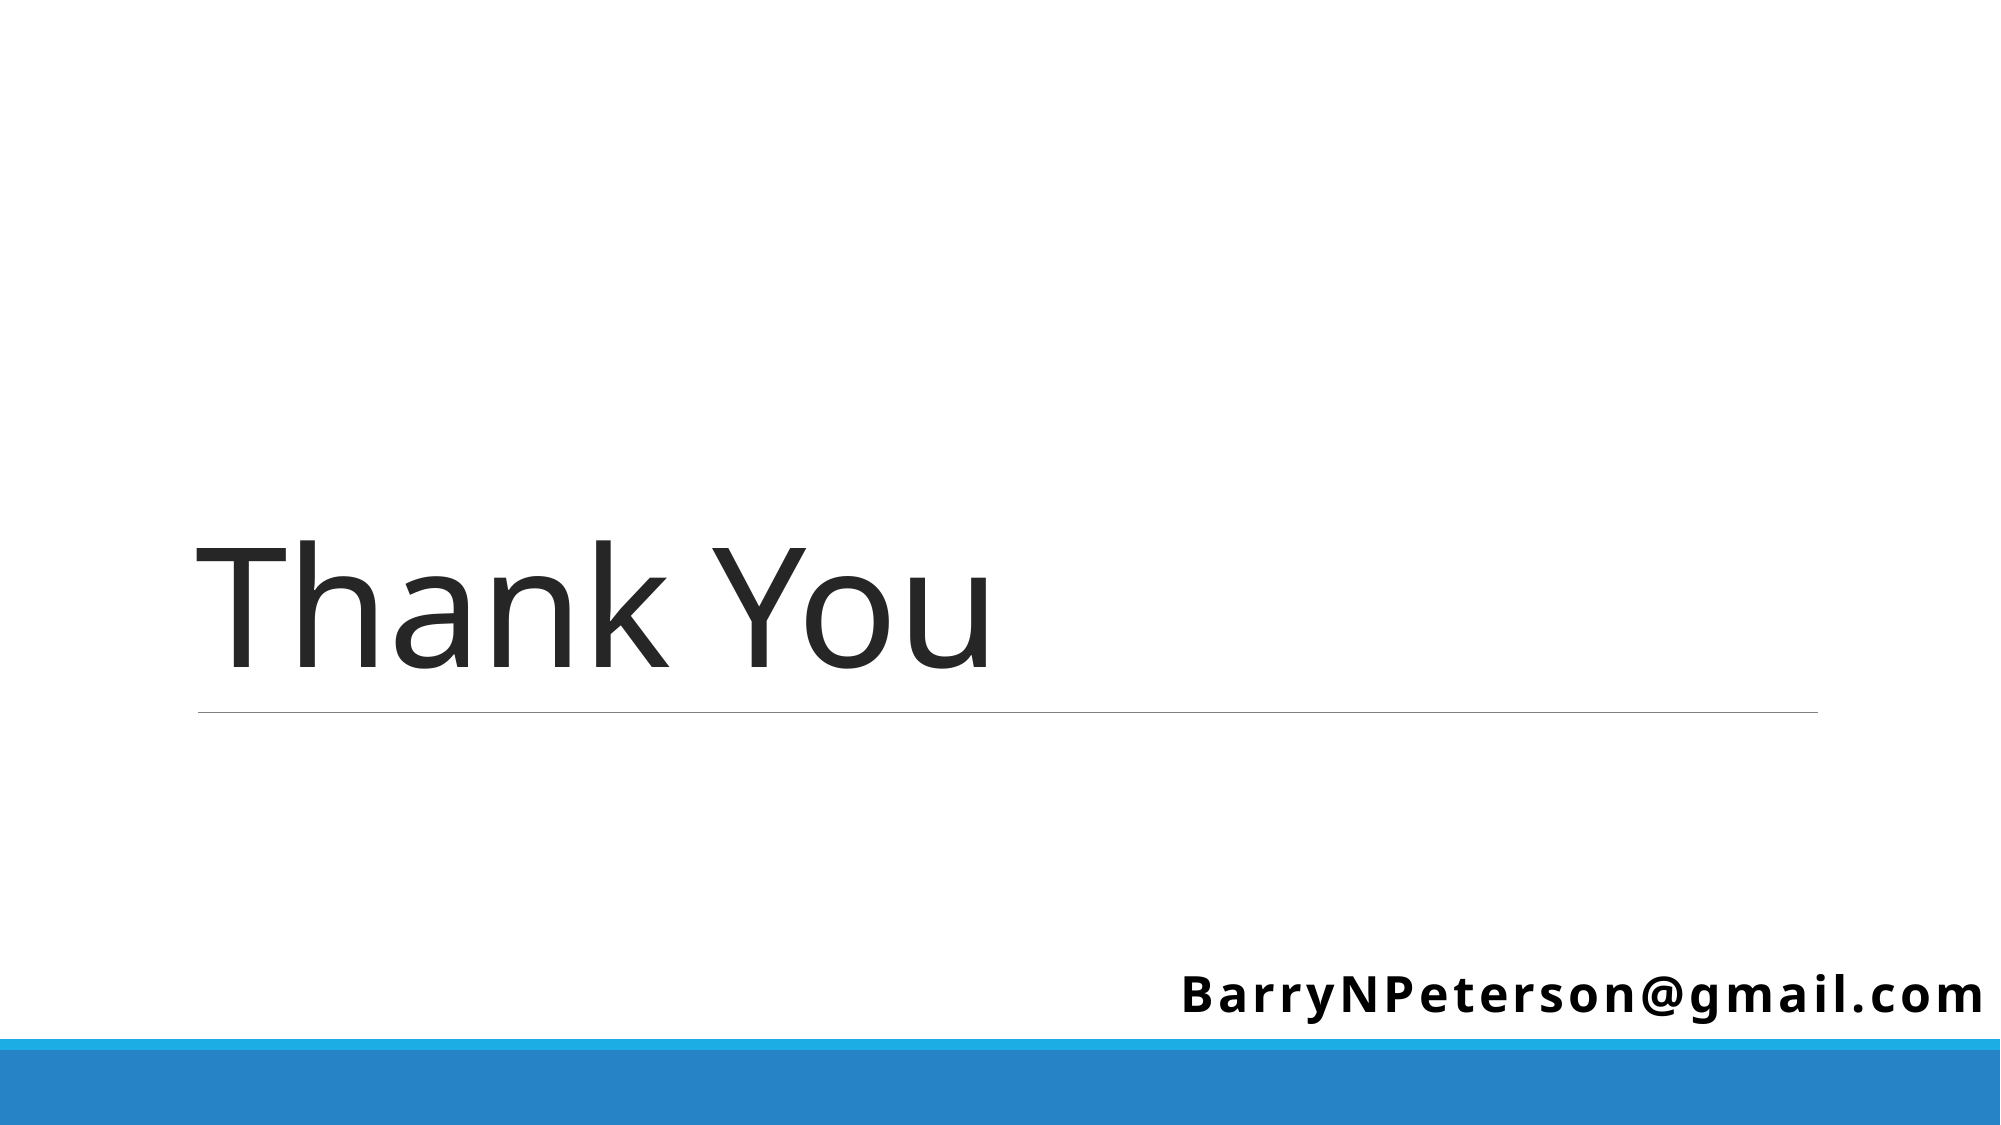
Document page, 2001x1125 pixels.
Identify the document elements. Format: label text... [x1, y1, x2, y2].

title Thank You [180, 124, 1830, 710]
subtitle BarryNPeterson@gmail.com [350, 961, 2000, 1040]
